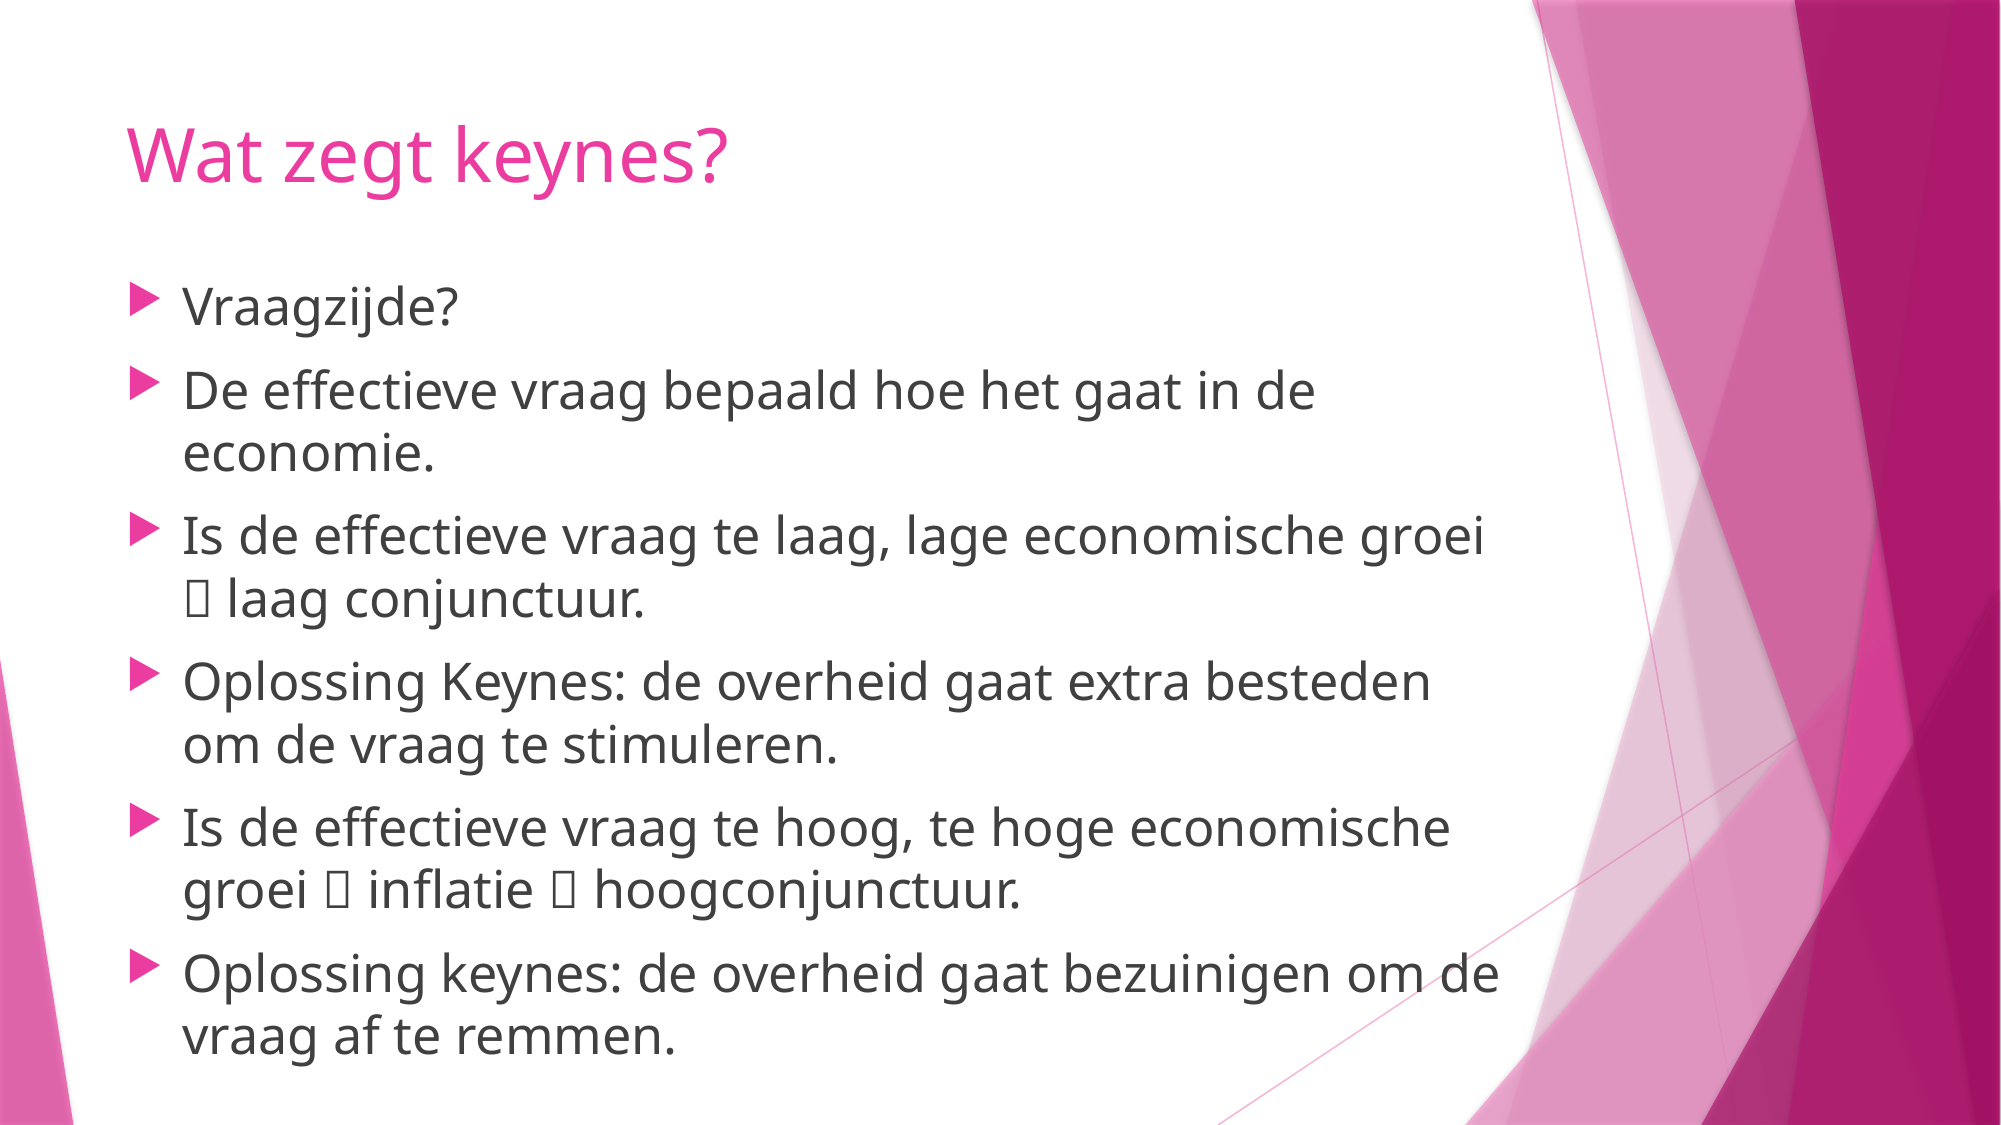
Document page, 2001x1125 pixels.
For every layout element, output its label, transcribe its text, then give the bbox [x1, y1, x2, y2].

title Wat zegt keynes? [111, 99, 1522, 266]
list Vraagzijde? De effectieve vraag bepaald hoe het gaat in de economie. Is de effectieve vraag te laag, lage economische groei  laag conjunctuur. Oplossing Keynes: de overheid gaat extra besteden om de vraag te stimuleren. Is de effectieve vraag te hoog, te hoge economische groei  inflatie  hoogconjunctuur. Oplossing keynes: de overheid gaat bezuinigen om de vraag af te remmen. [111, 266, 1522, 992]
